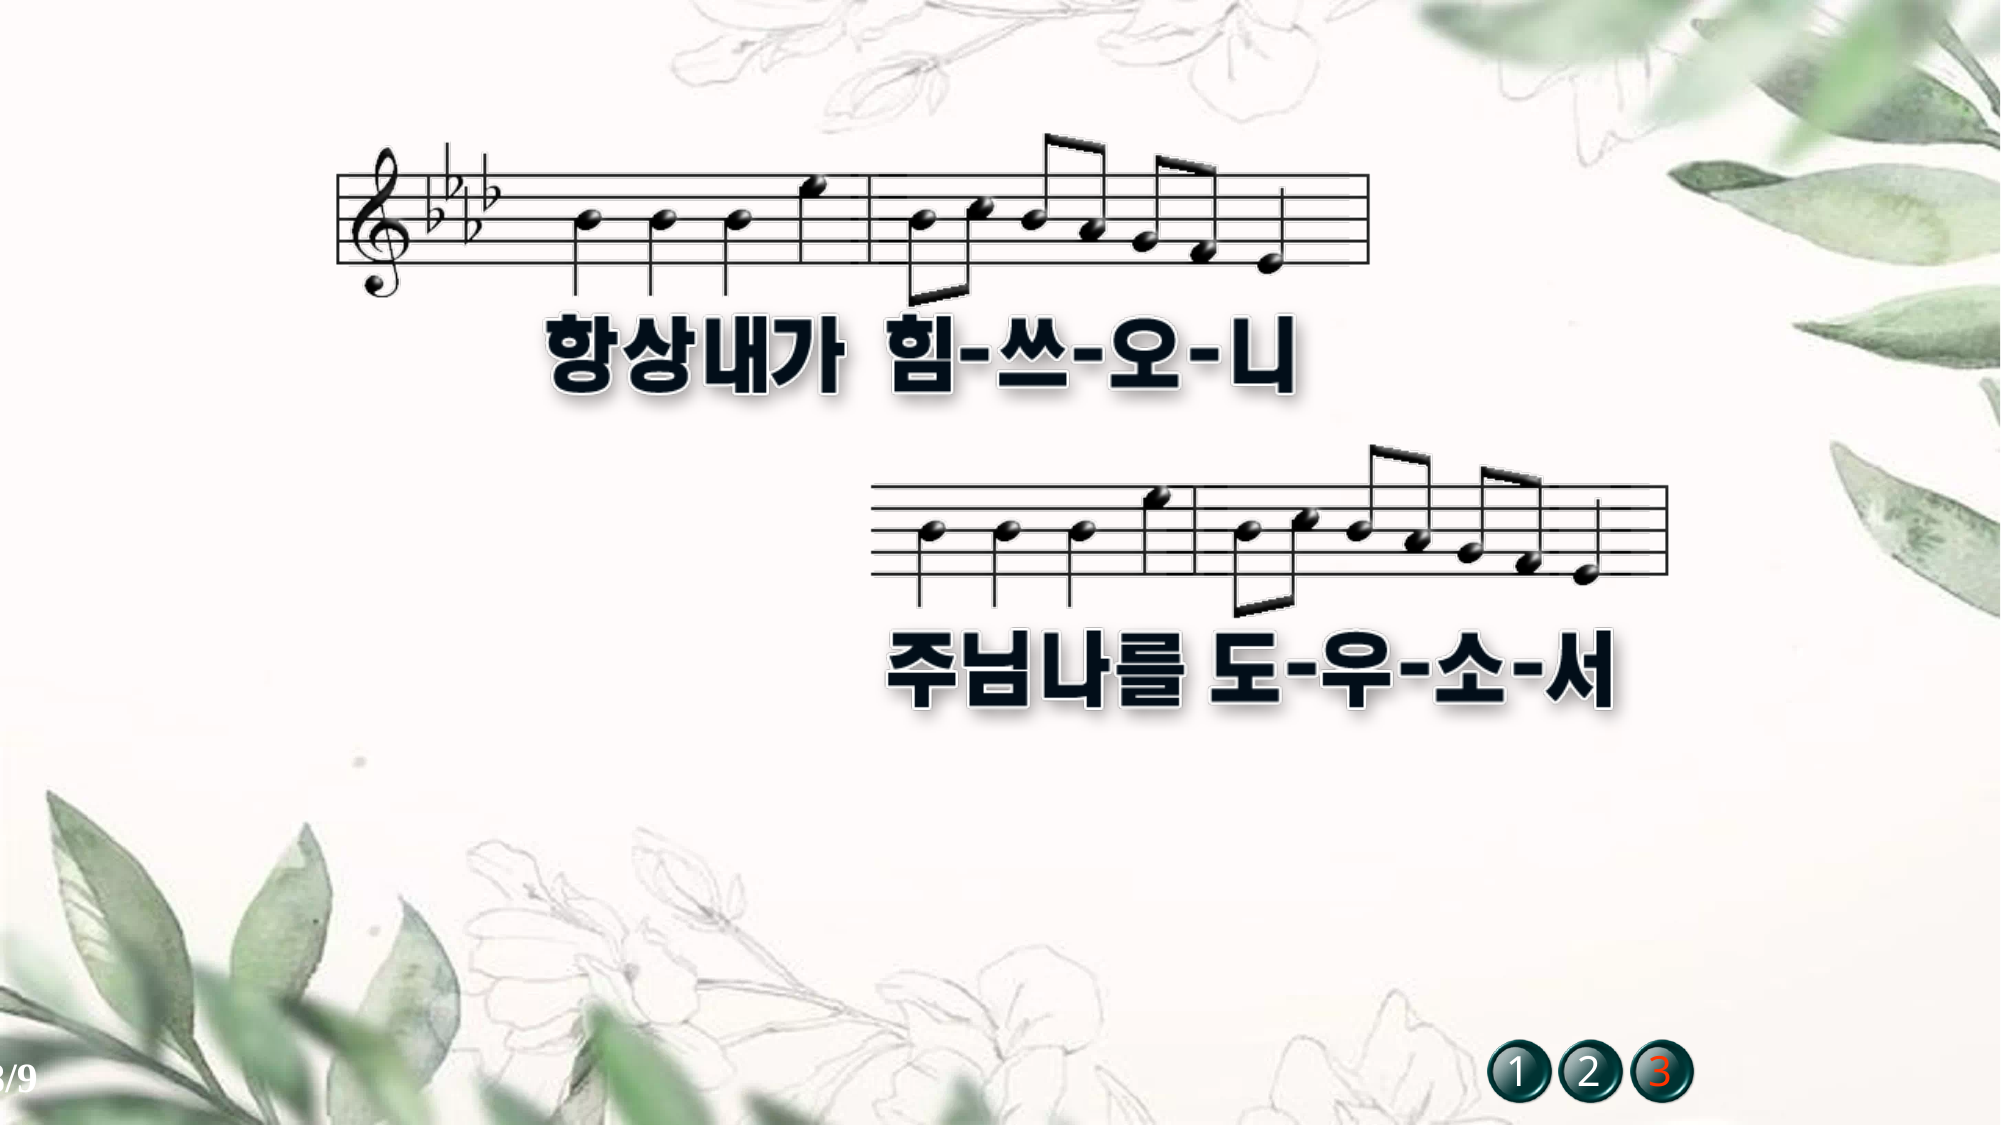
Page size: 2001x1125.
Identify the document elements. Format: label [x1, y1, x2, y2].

text_box [1484, 1035, 1555, 1106]
picture [0, 0, 2001, 1125]
text_box [1555, 1035, 1626, 1106]
text_box [1627, 1035, 1697, 1106]
